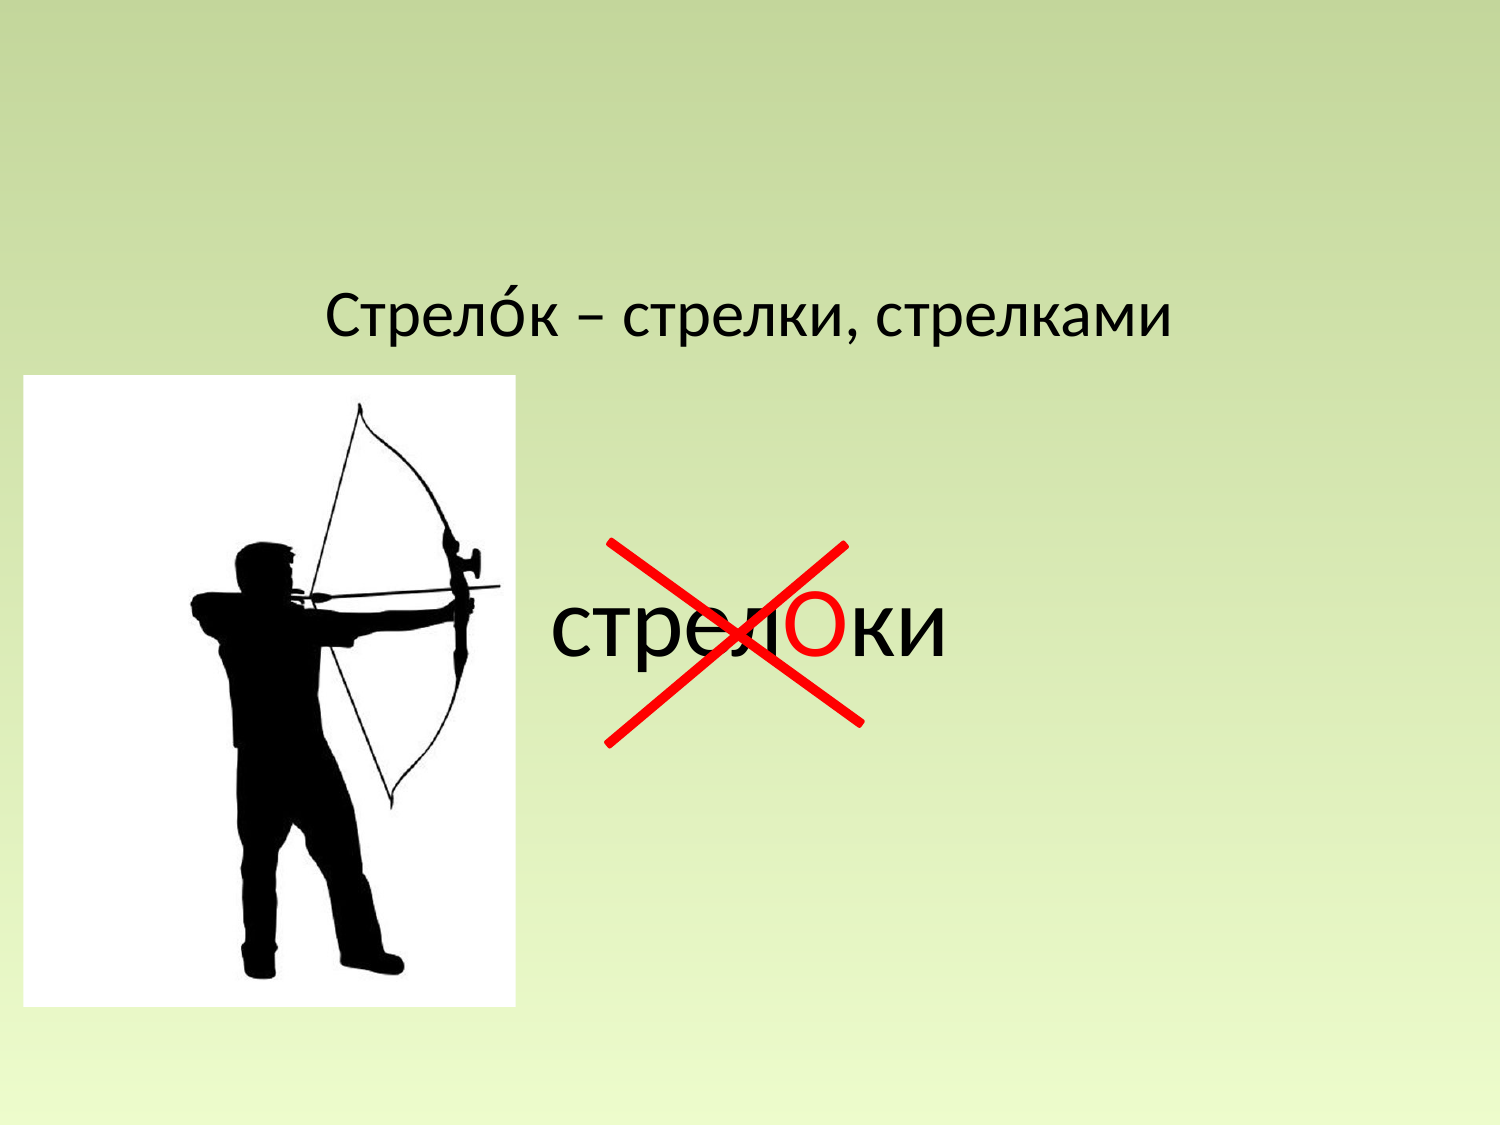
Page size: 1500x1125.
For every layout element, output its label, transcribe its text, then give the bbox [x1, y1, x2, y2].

list Стрело́к – стрелки, стрелками стрелОки [75, 262, 1425, 1005]
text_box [519, 620, 947, 657]
picture [23, 374, 516, 1008]
